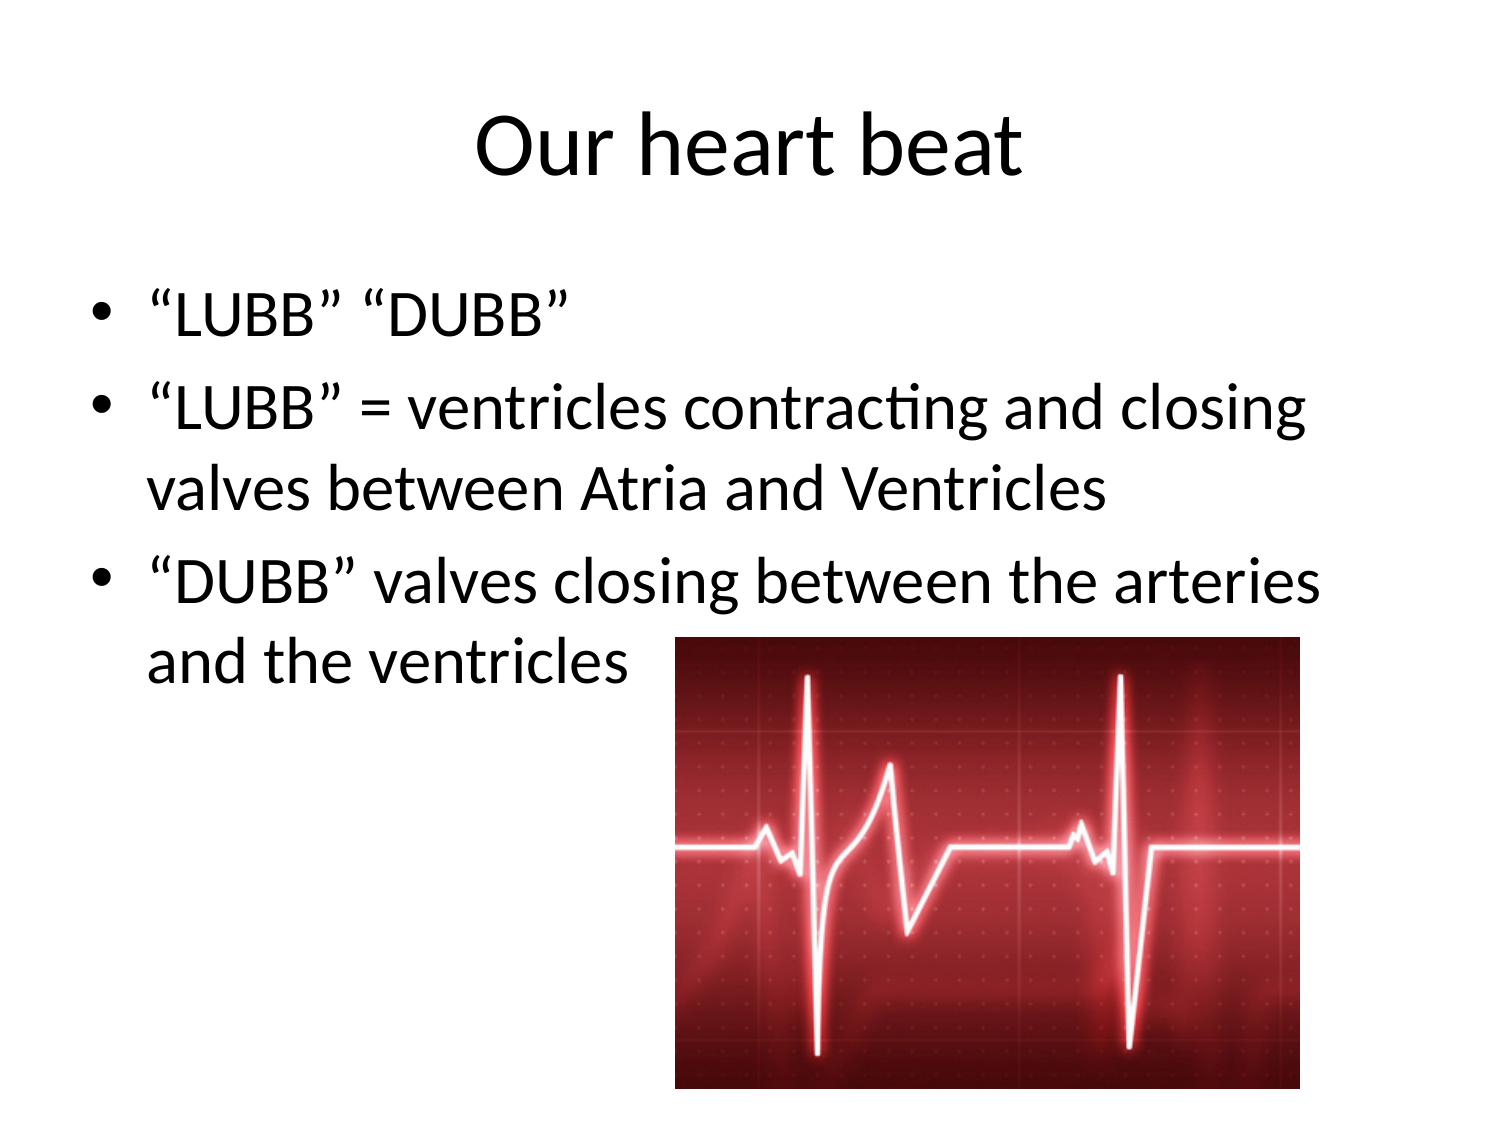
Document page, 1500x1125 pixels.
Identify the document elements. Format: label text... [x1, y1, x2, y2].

title Our heart beat [75, 45, 1425, 233]
picture [674, 637, 1301, 1090]
list “LUBB” “DUBB” “LUBB” = ventricles contracting and closing valves between Atria and Ventricles “DUBB” valves closing between the arteries and the ventricles [75, 262, 1425, 725]
